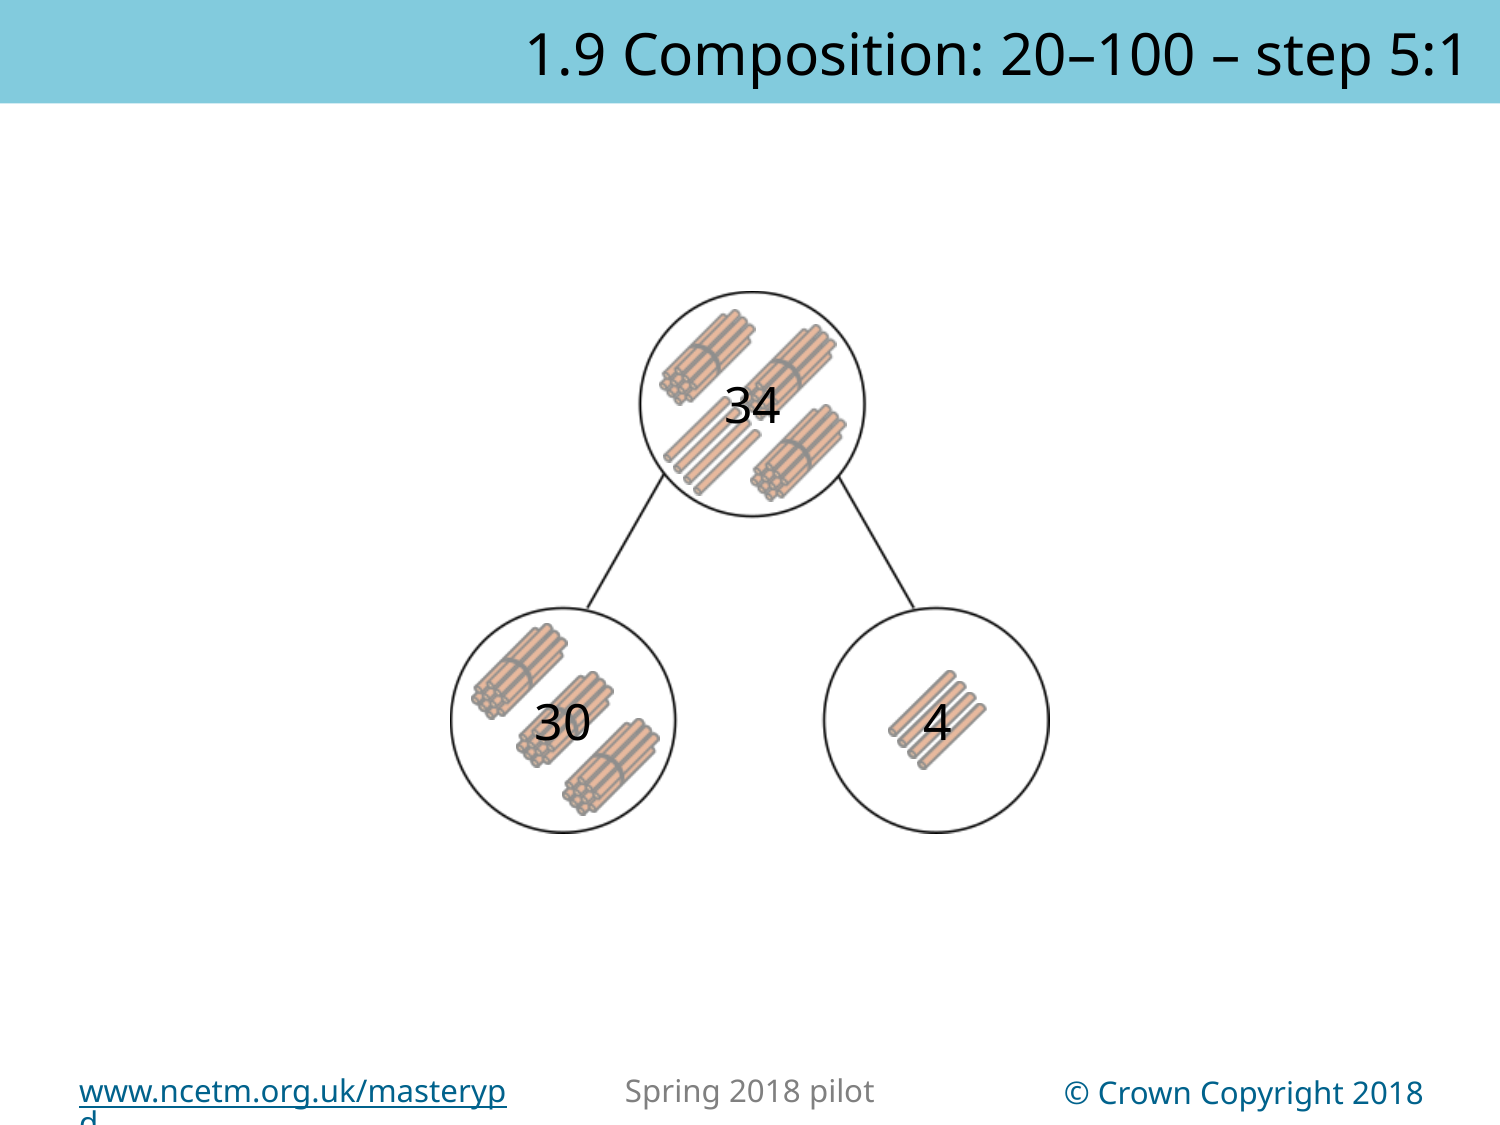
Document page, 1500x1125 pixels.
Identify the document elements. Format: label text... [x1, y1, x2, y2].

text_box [663, 396, 762, 497]
picture [449, 290, 1050, 834]
list 1.9 Composition: 20–100 – step 5:1 [0, 0, 1500, 104]
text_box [888, 670, 987, 770]
